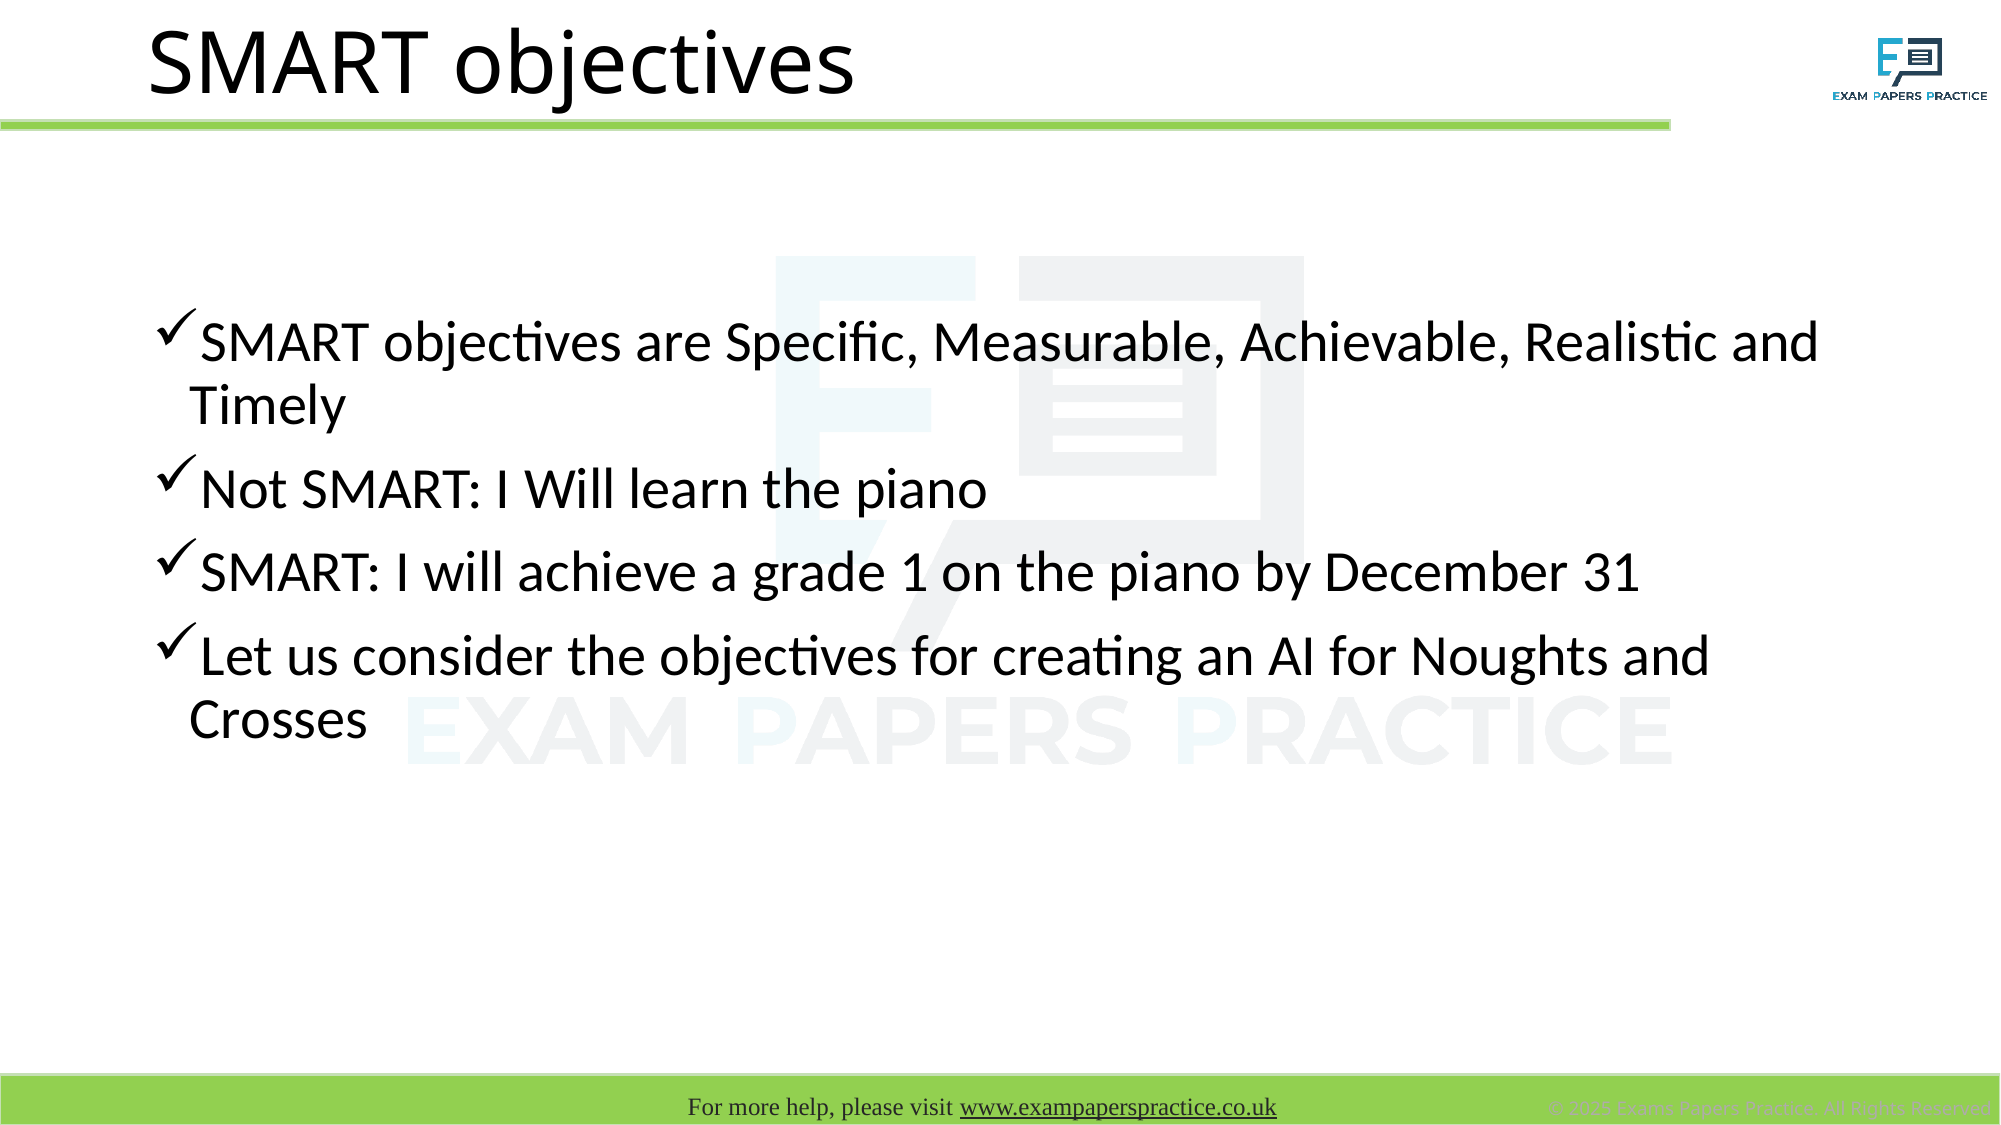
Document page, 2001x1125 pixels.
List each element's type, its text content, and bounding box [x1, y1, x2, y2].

title SMART objectives [132, 11, 1858, 121]
list SMART objectives are Specific, Measurable, Achievable, Realistic and Timely Not SMART: I Will learn the piano SMART: I will achieve a grade 1 on the piano by December 31 Let us consider the objectives for creating an AI for Noughts and Crosses [137, 304, 1863, 1018]
